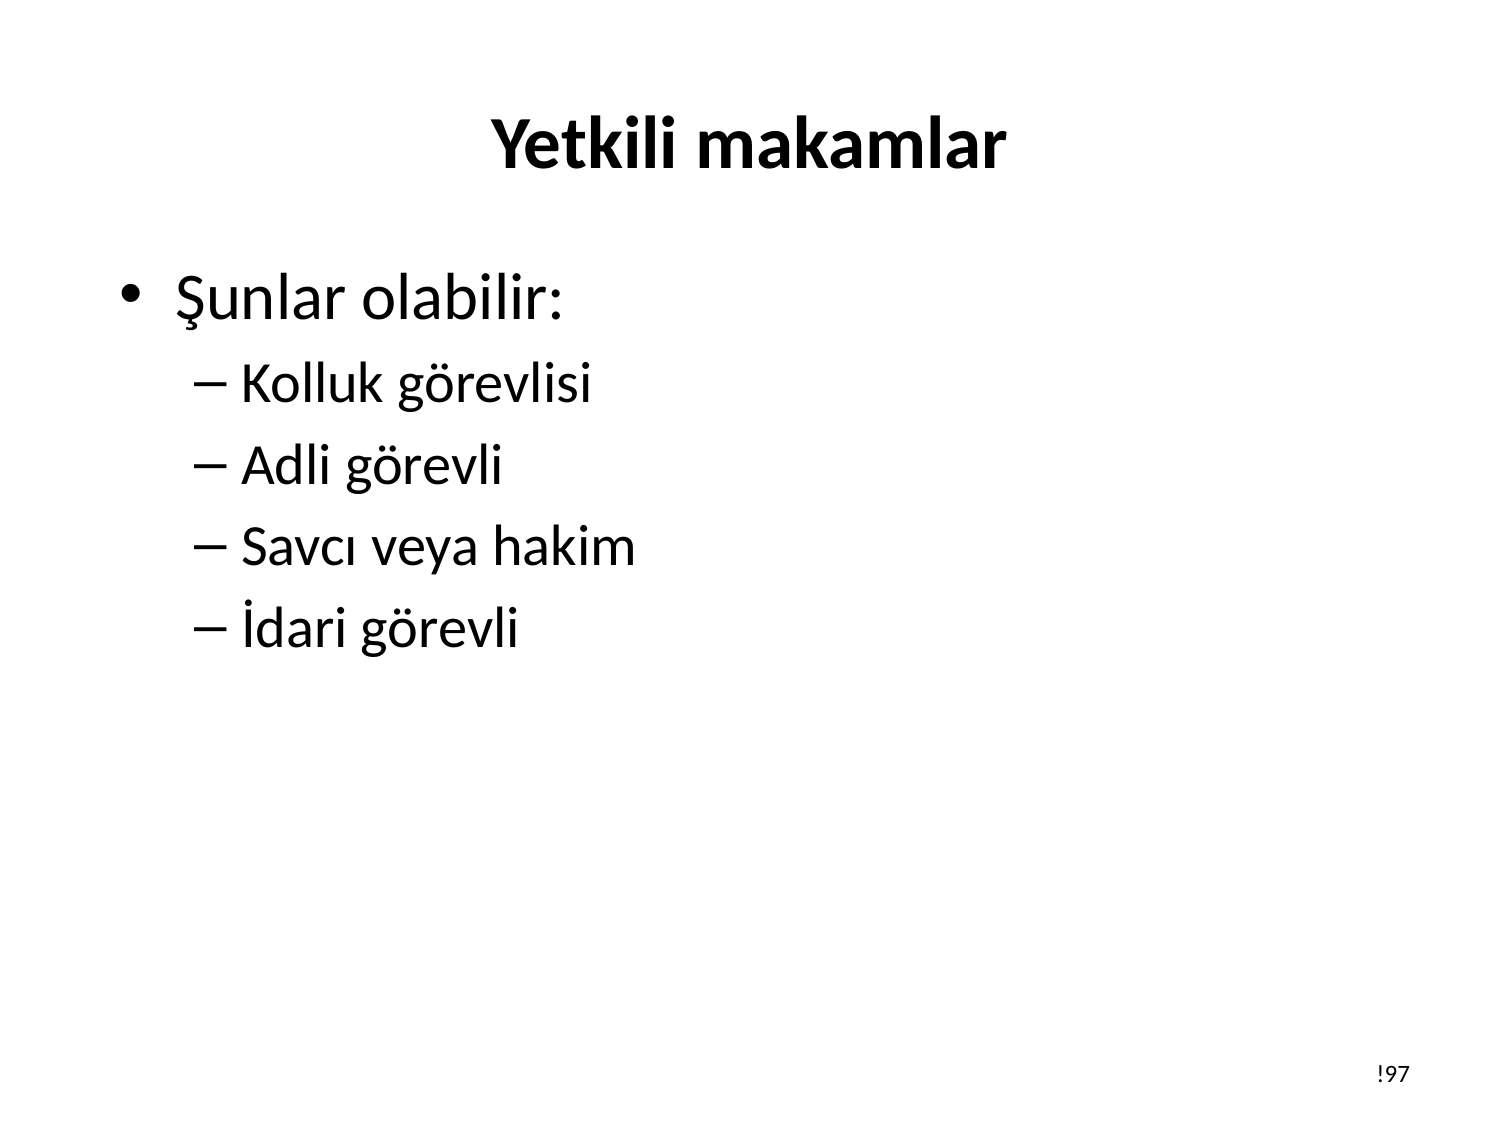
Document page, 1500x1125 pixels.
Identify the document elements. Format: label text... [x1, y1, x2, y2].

title Yetkili makamlar [74, 44, 1426, 233]
list Şunlar olabilir: Kolluk görevlisi Adli görevli Savcı veya hakim İdari görevli [103, 244, 1383, 988]
slide_number !97 [1074, 1042, 1425, 1103]
